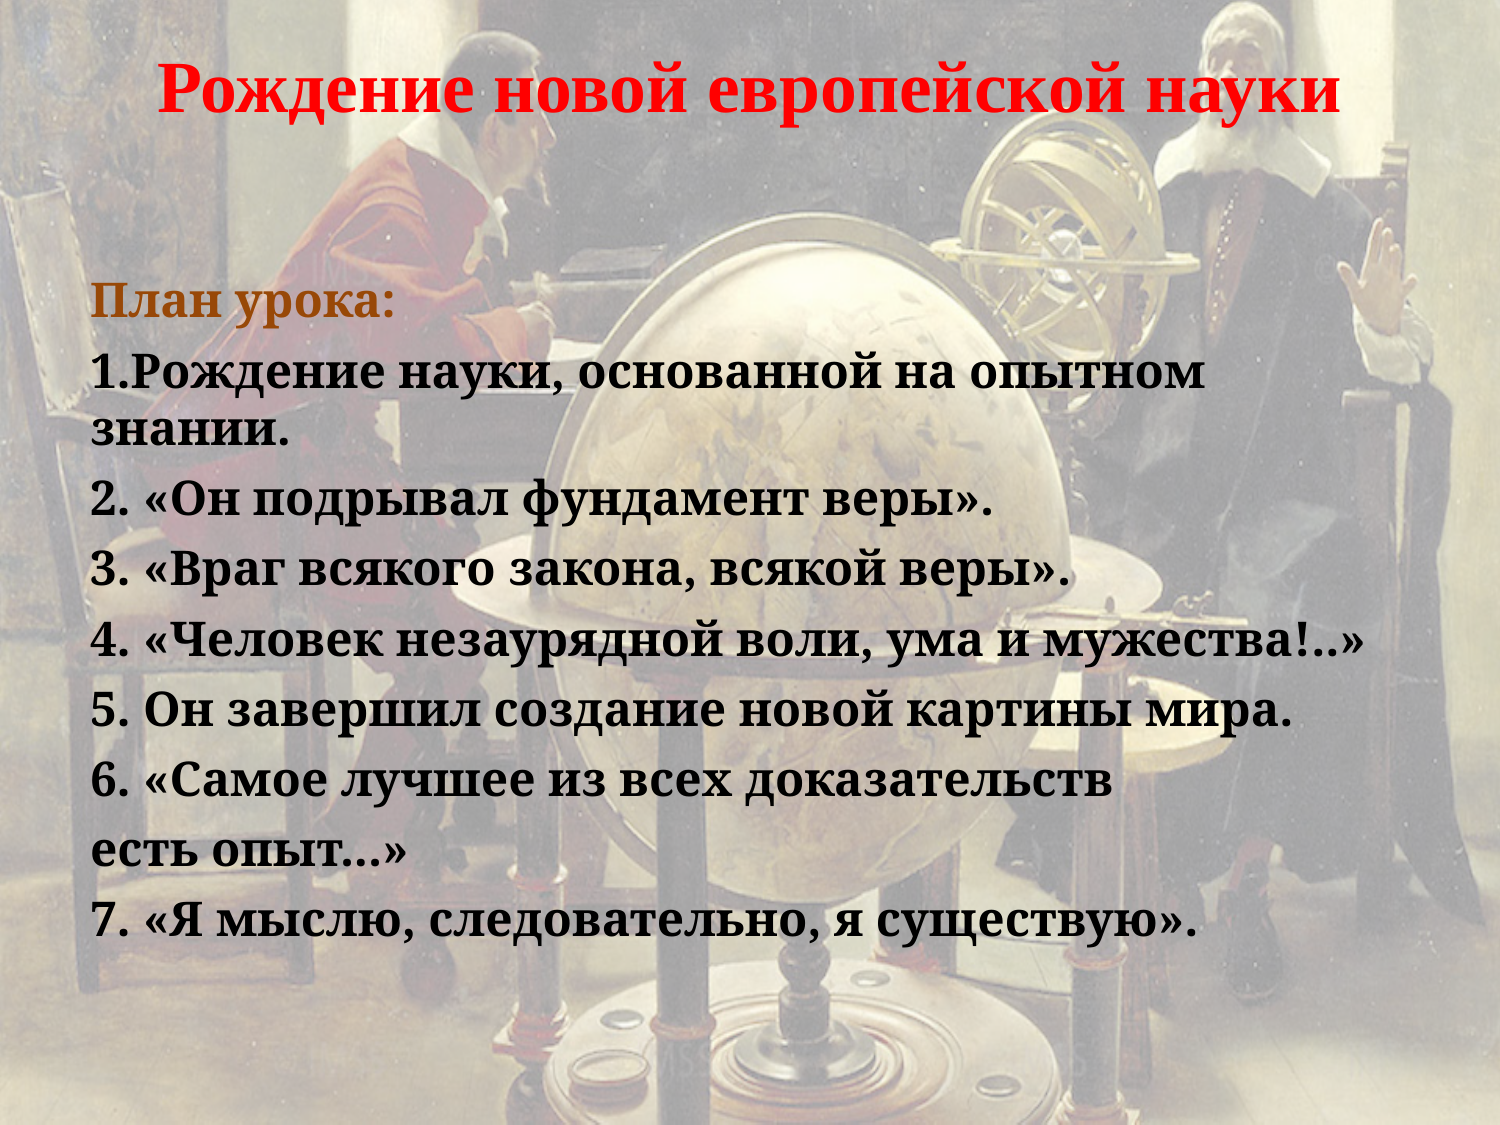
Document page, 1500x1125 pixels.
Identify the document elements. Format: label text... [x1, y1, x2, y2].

list План урока: 1.Рождение науки, основанной на опытном знании. 2. «Он подрывал фундамент веры». 3. «Враг всякого закона, всякой веры». 4. «Человек незаурядной воли, ума и мужества!..» 5. Он завершил создание новой картины мира. 6. «Самое лучшее из всех доказательств есть опыт...» 7. «Я мыслю, следовательно, я существую». [75, 262, 1425, 1005]
title Рождение новой европейской науки [75, 30, 1425, 135]
